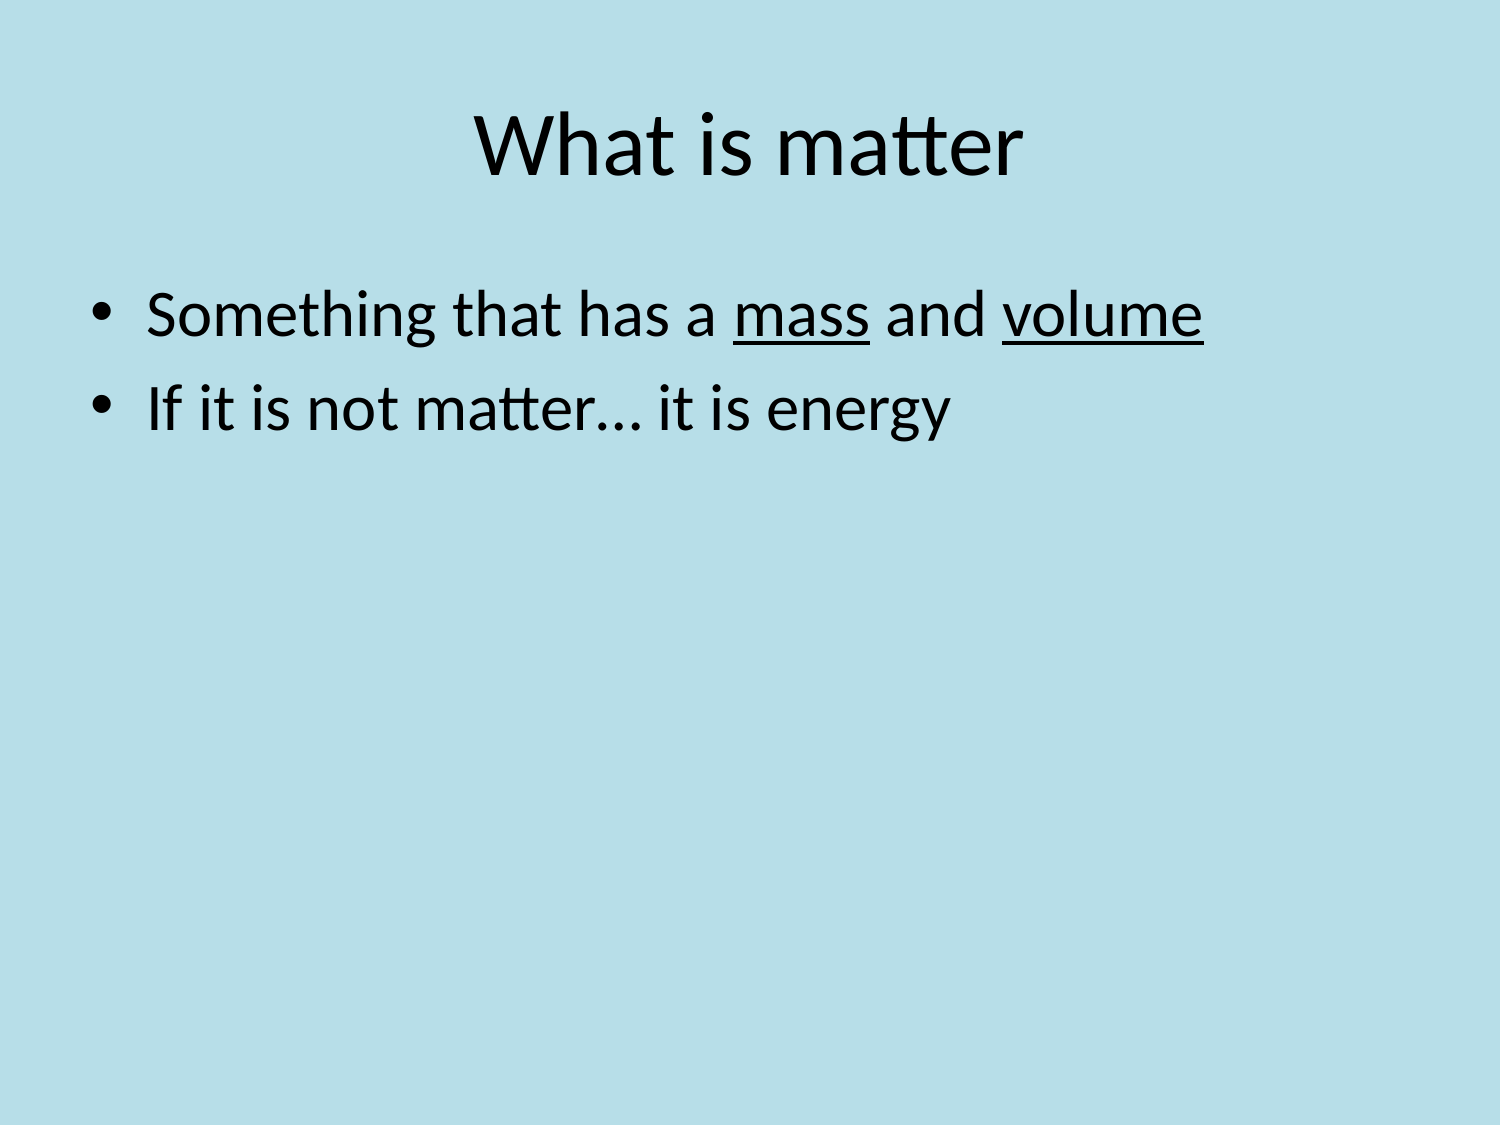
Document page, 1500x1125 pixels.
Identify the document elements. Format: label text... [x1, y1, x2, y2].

list Something that has a mass and volume If it is not matter… it is energy [75, 262, 1425, 463]
title What is matter [75, 45, 1425, 233]
